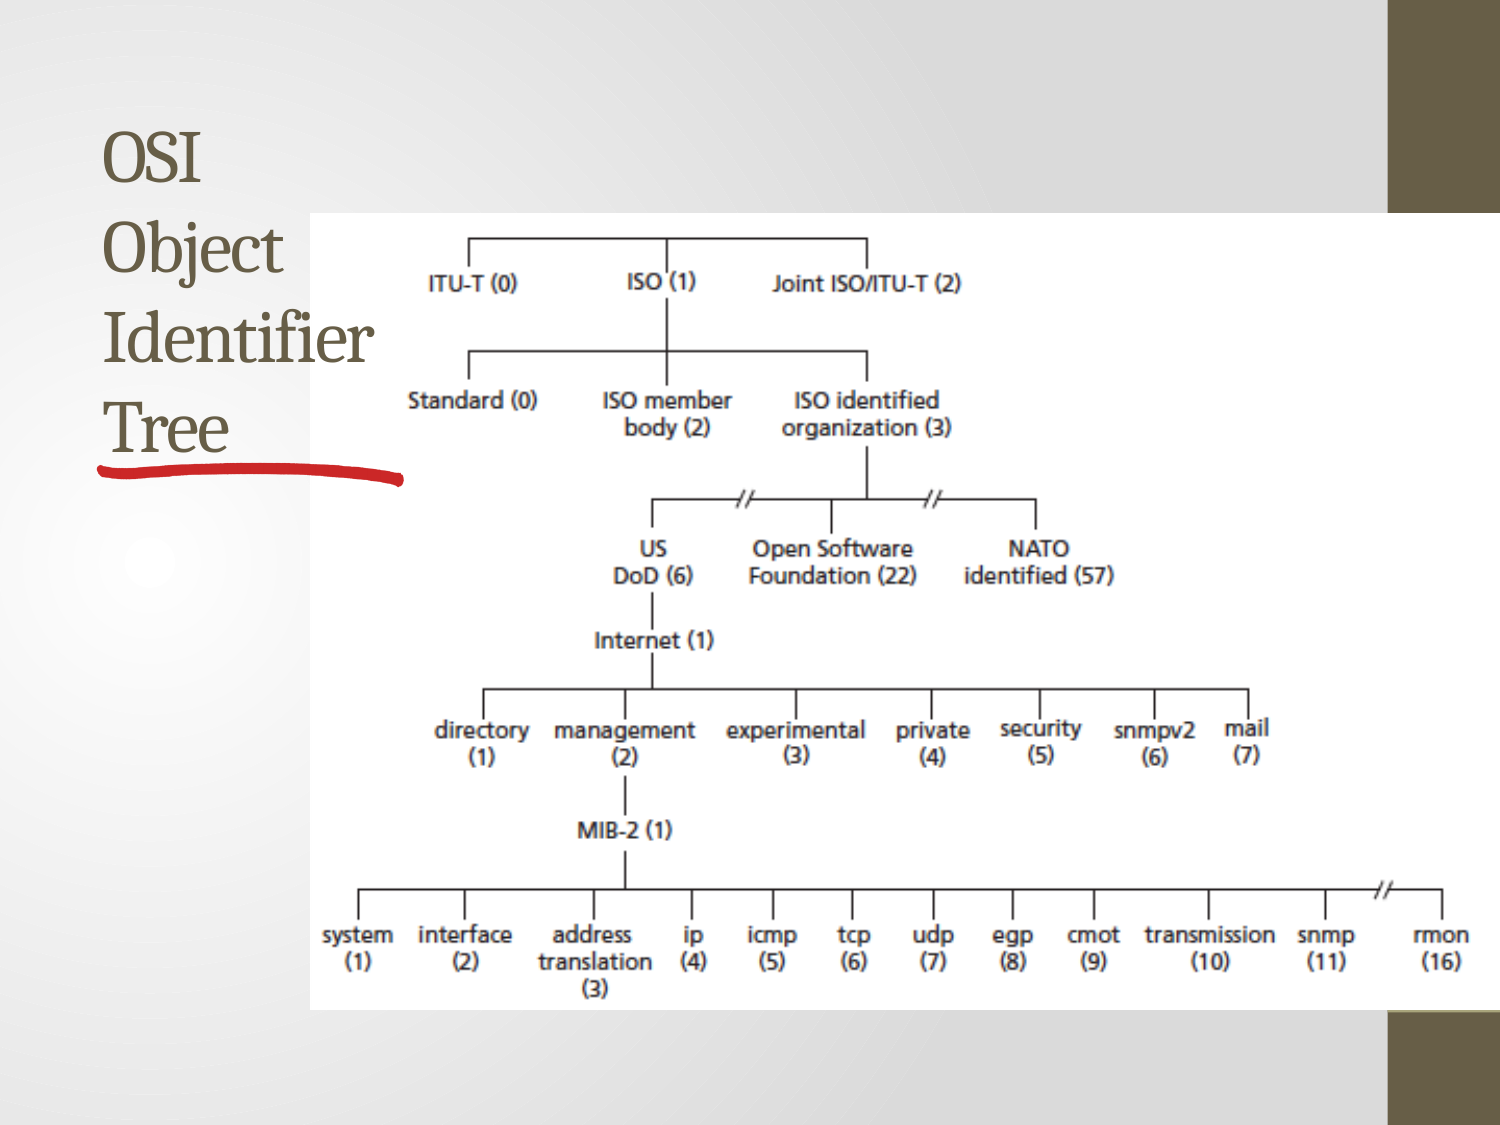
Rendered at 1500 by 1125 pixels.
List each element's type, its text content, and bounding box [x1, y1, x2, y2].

title OSI Object Identifier Tree [87, 83, 530, 492]
picture [94, 212, 1500, 1010]
